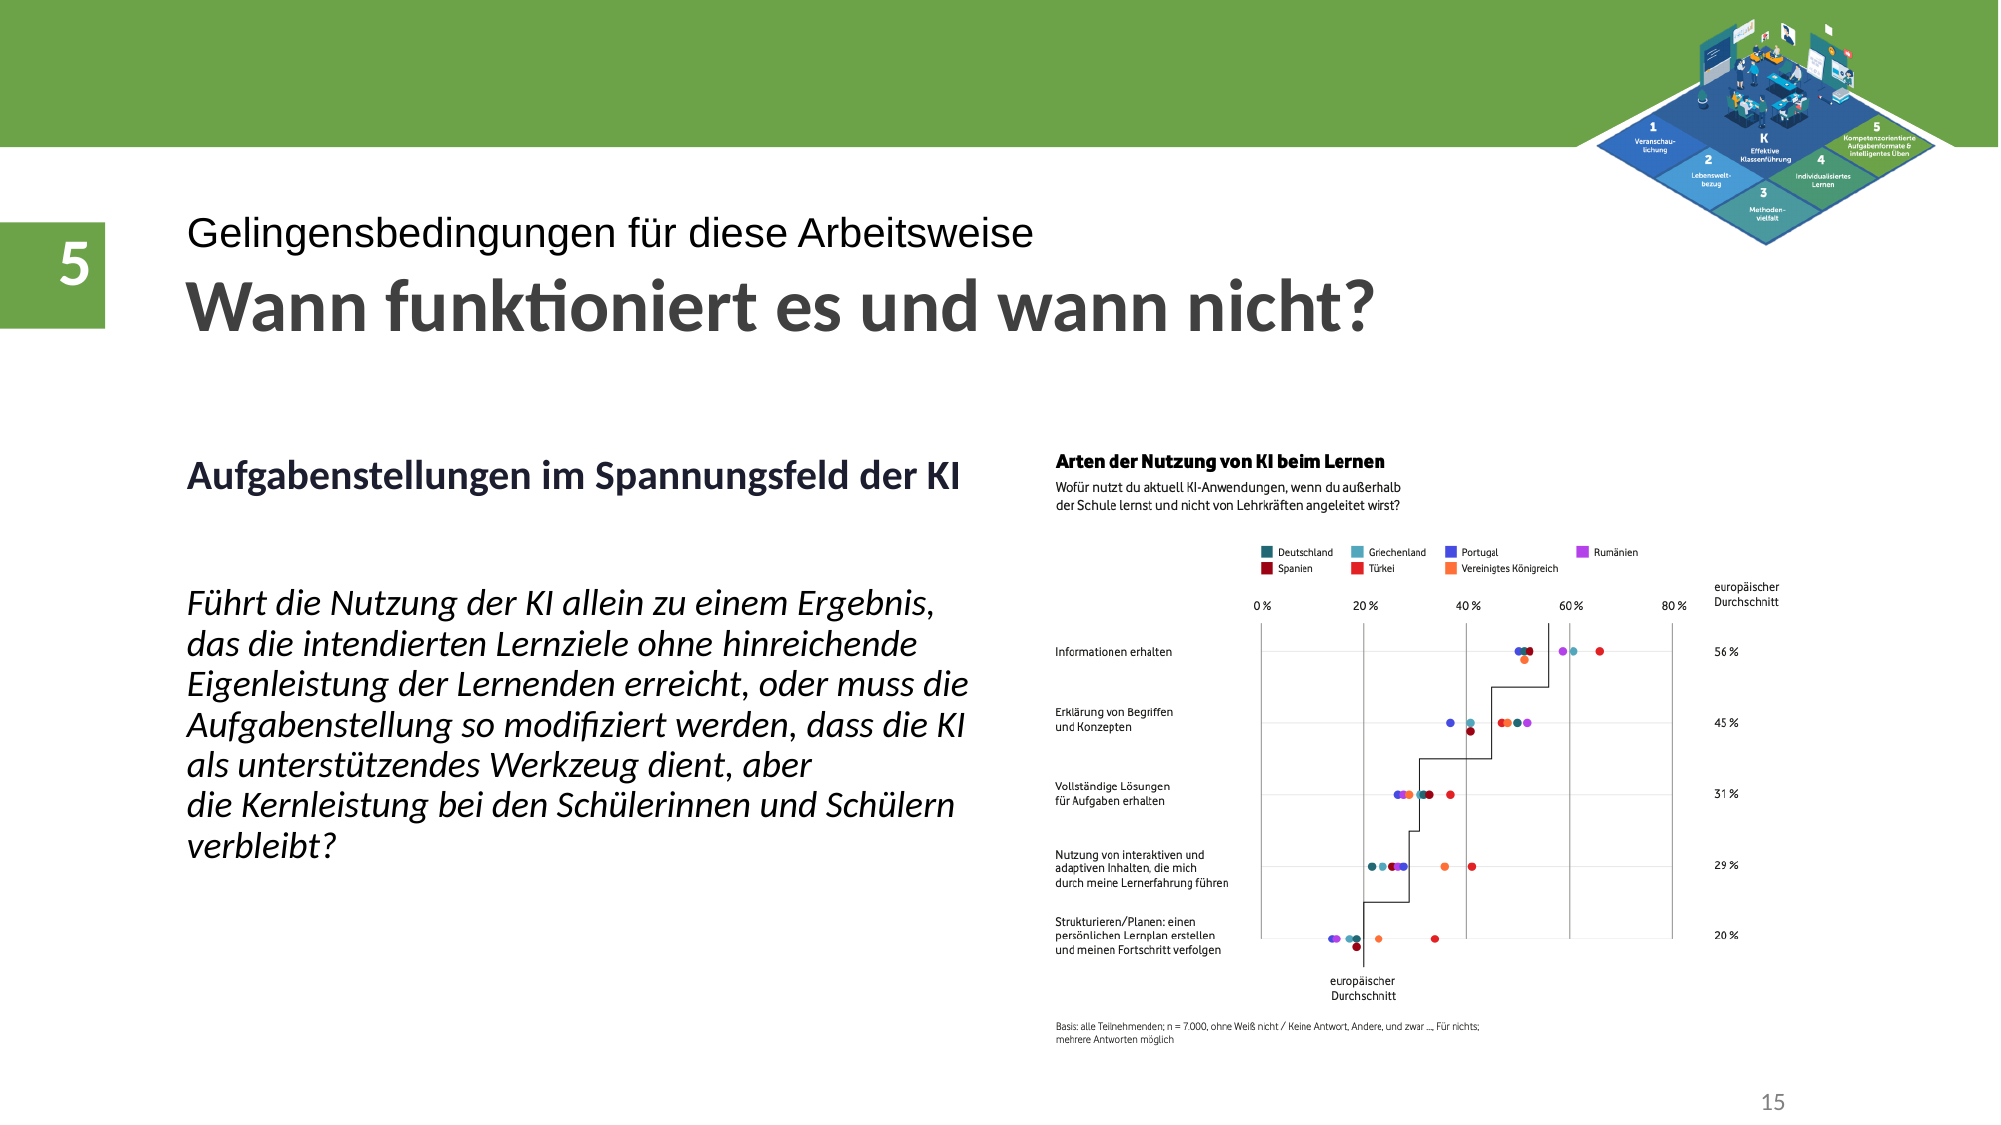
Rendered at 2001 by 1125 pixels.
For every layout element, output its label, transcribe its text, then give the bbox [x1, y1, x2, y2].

list Wann funktioniert es und wann nicht? [170, 272, 1901, 356]
list Aufgabenstellungen im Spannungsfeld der KI Führt die Nutzung der KI allein zu einem Ergebnis, das die intendierten Lernziele ohne hinreichende Eigenleistung der Lernenden erreicht, oder muss die Aufgabenstellung so modifiziert werden, dass die KI als unterstützendes Werkzeug dient, aber die Kernleistung bei den Schülerinnen und Schülern verbleibt? [171, 446, 1000, 1038]
picture [1035, 443, 1801, 1053]
slide_number 15 [1350, 1075, 1801, 1125]
picture [1589, 12, 1942, 249]
list Gelingensbedingungen für diese Arbeitsweise [171, 180, 1615, 264]
